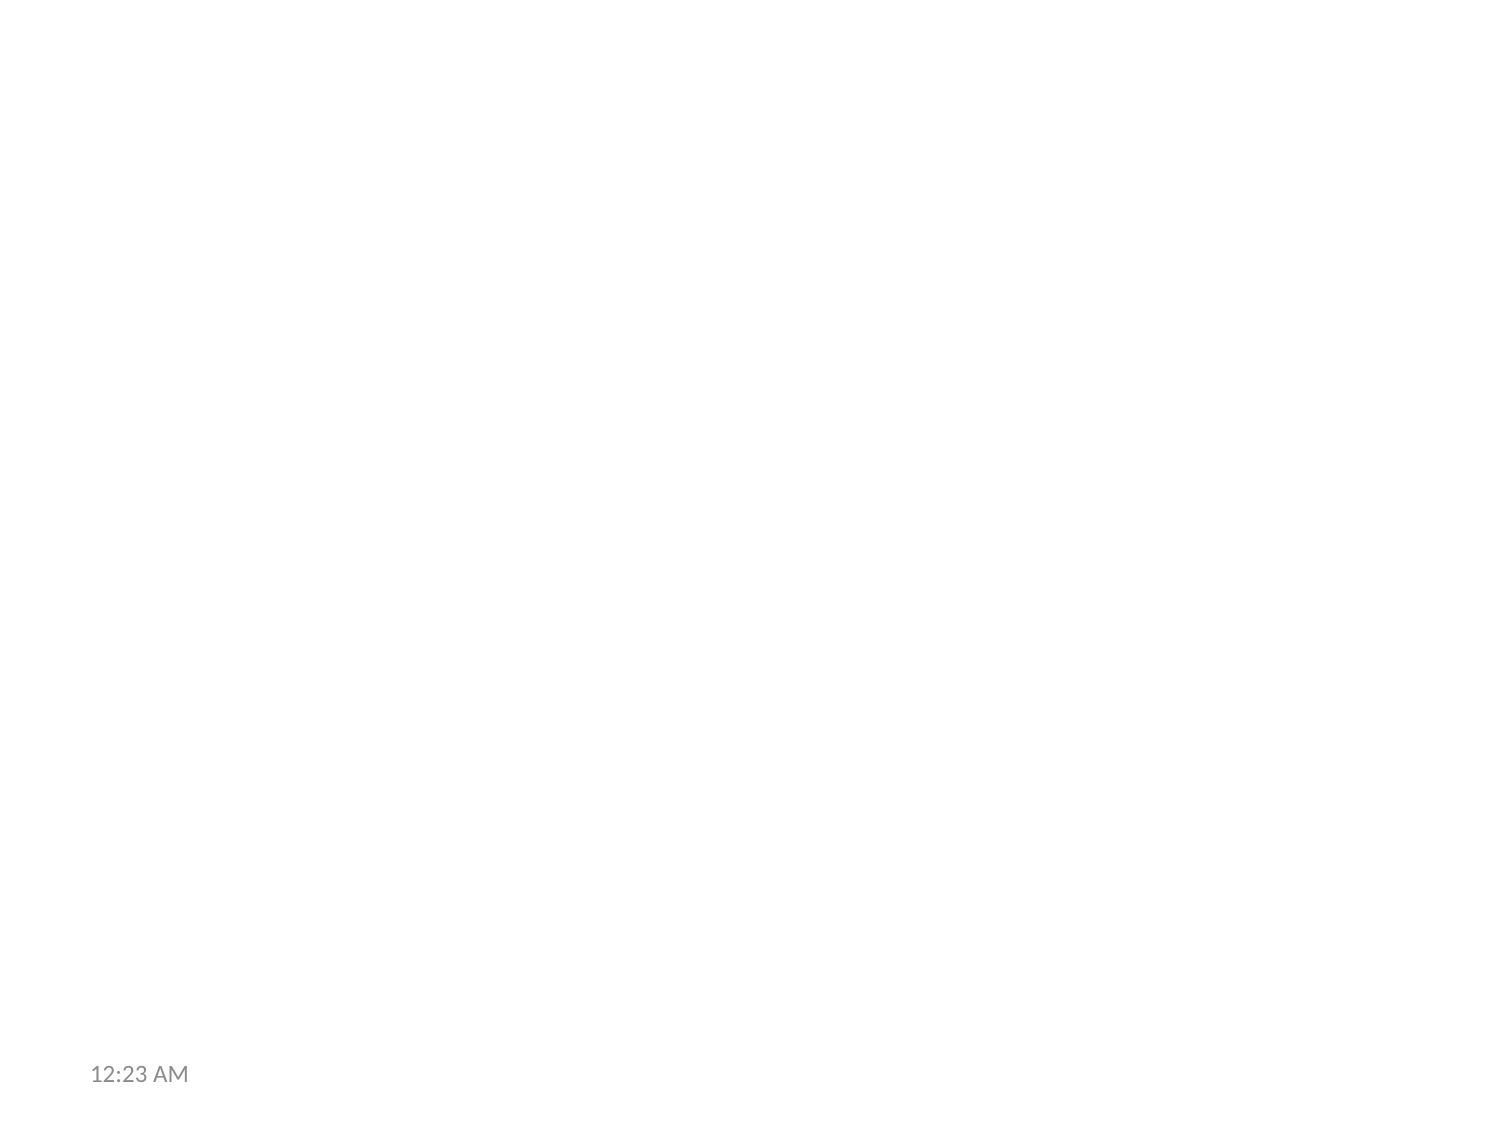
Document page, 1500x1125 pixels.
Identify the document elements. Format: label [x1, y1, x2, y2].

slide_number [75, 1042, 425, 1103]
